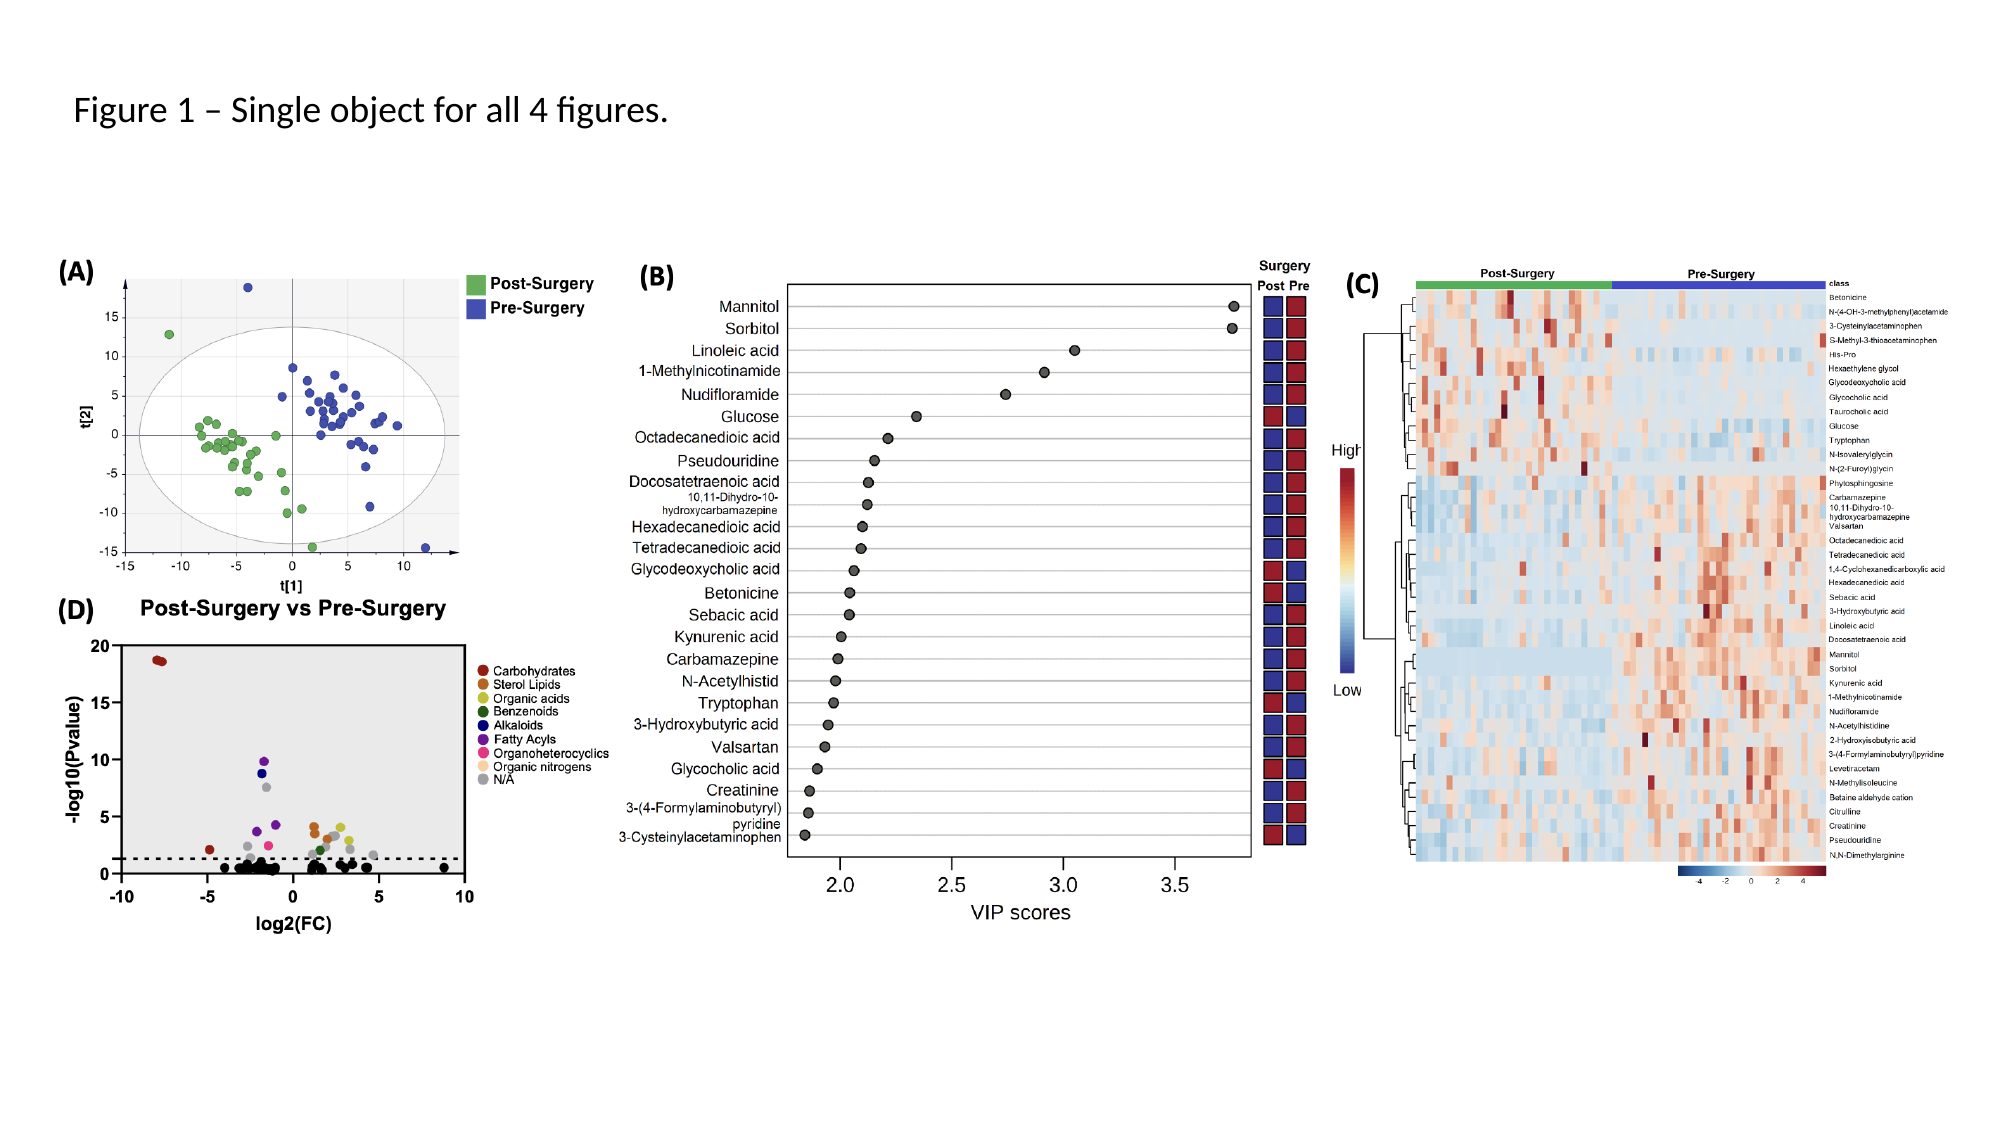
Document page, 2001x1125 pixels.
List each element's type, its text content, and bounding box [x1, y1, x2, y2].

text_box Figure 1 – Single object for all 4 figures. [58, 77, 685, 138]
picture [32, 243, 1968, 949]
